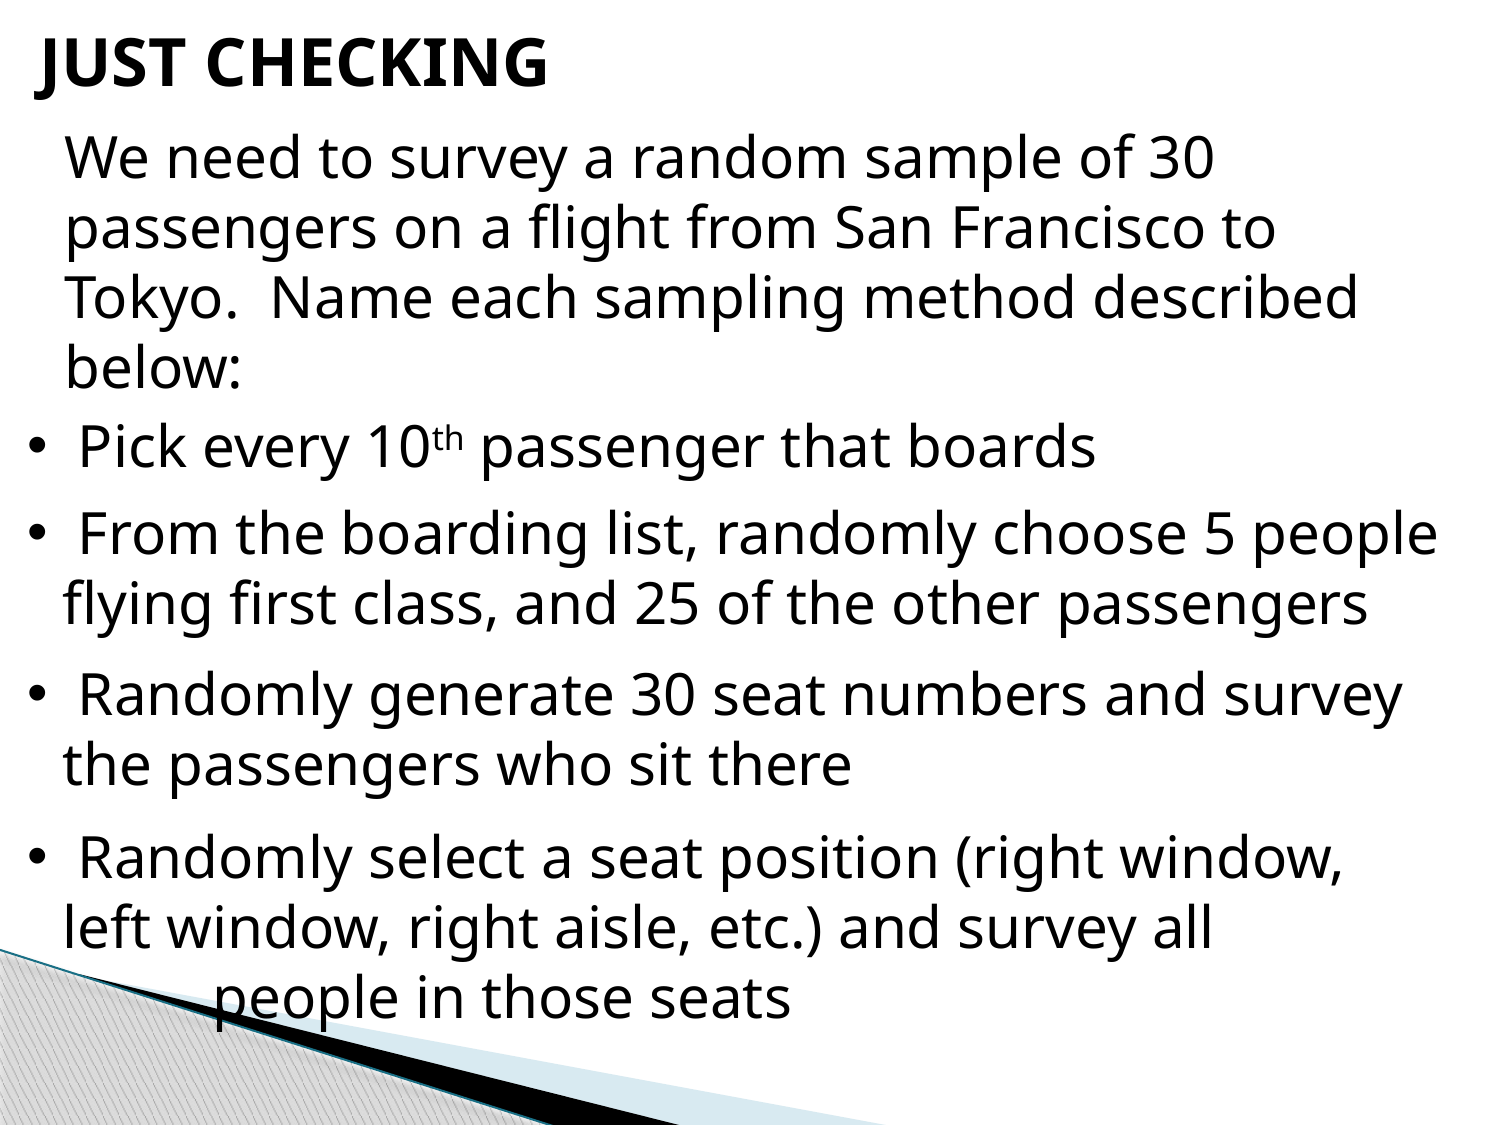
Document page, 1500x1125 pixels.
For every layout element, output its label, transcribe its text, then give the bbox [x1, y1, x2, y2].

text_box Pick every 10th passenger that boards [12, 402, 1500, 487]
text_box From the boarding list, randomly choose 5 people flying first class, and 25 of the other passengers [12, 488, 1500, 644]
text_box JUST CHECKING [24, 12, 1388, 108]
text_box Randomly select a seat position (right window, left window, right aisle, etc.) and survey all people in those seats [12, 812, 1500, 1038]
text_box Randomly generate 30 seat numbers and survey the passengers who sit there [12, 649, 1500, 805]
text_box We need to survey a random sample of 30 passengers on a flight from San Francisco to Tokyo. Name each sampling method described below: [49, 112, 1475, 402]
